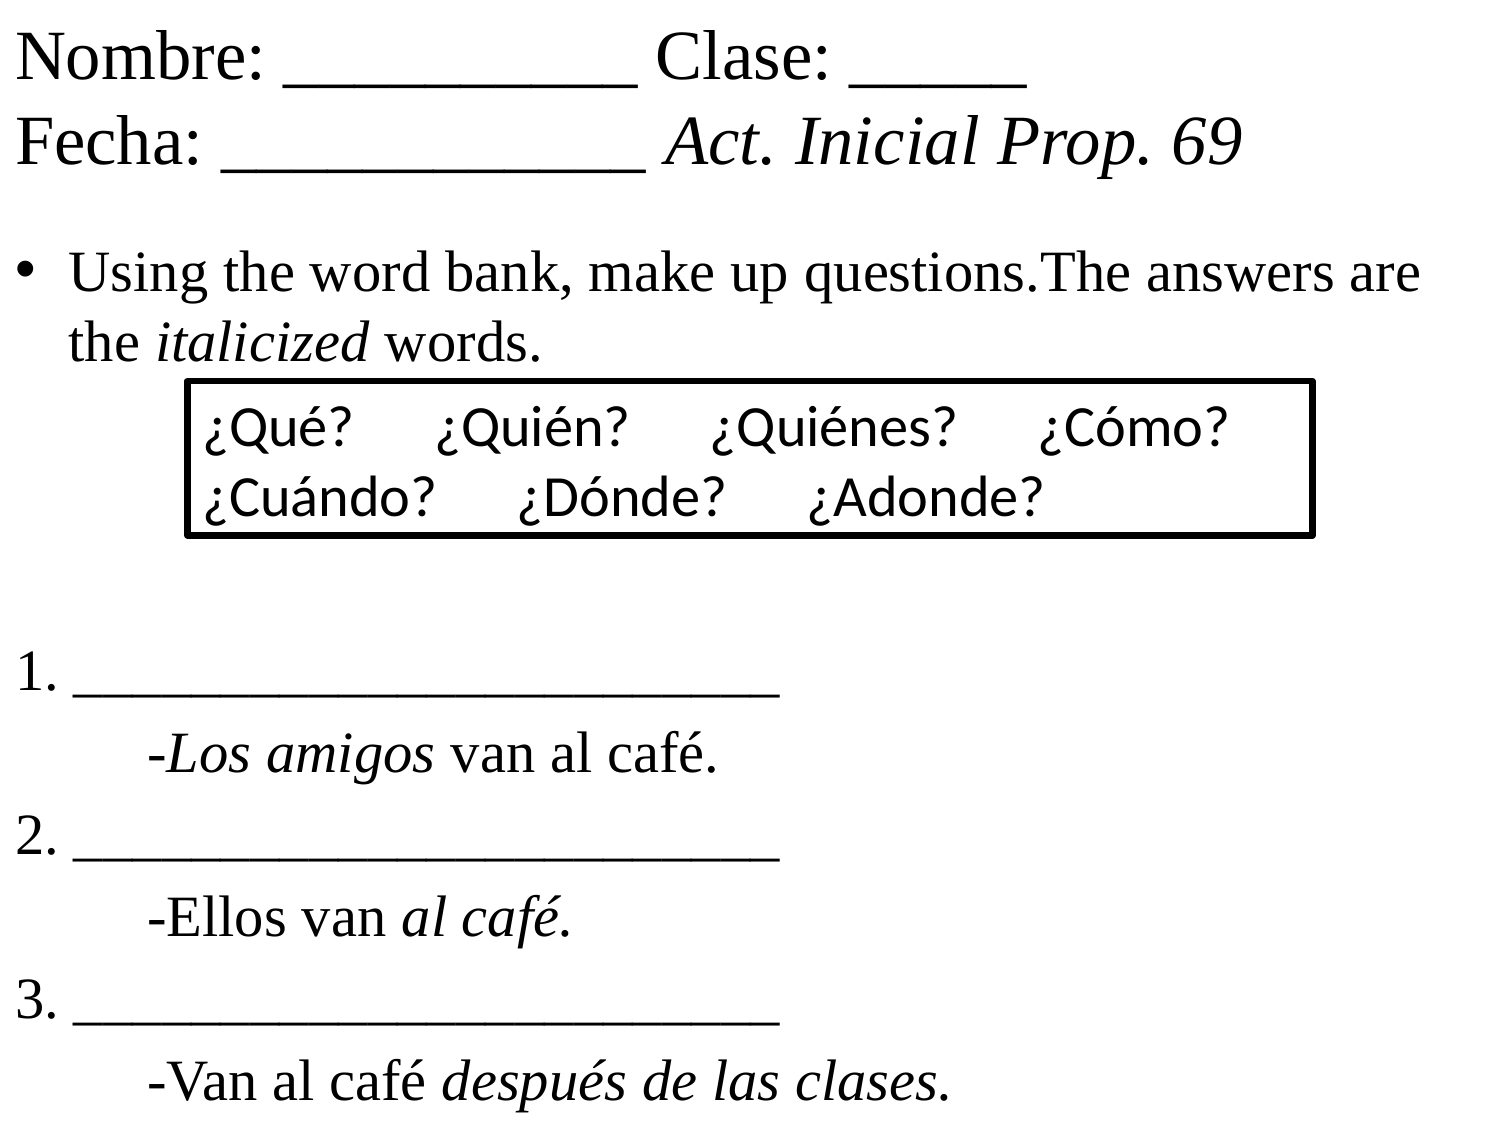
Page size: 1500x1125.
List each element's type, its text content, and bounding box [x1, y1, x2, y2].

text_box ¿Qué? ¿Quién? ¿Quiénes? ¿Cómo? ¿Cuándo? ¿Dónde? ¿Adonde? [187, 380, 1313, 536]
list Using the word bank, make up questions.The answers are the italicized words. 1. ________________________ -Los amigos van al café. 2. ________________________ -Ellos van al café. 3. ________________________ -Van al café después de las clases. [0, 224, 1500, 1125]
title Nombre: __________ Clase: _____ Fecha: ____________ Act. Inicial Prop. 69 [0, 0, 1500, 188]
